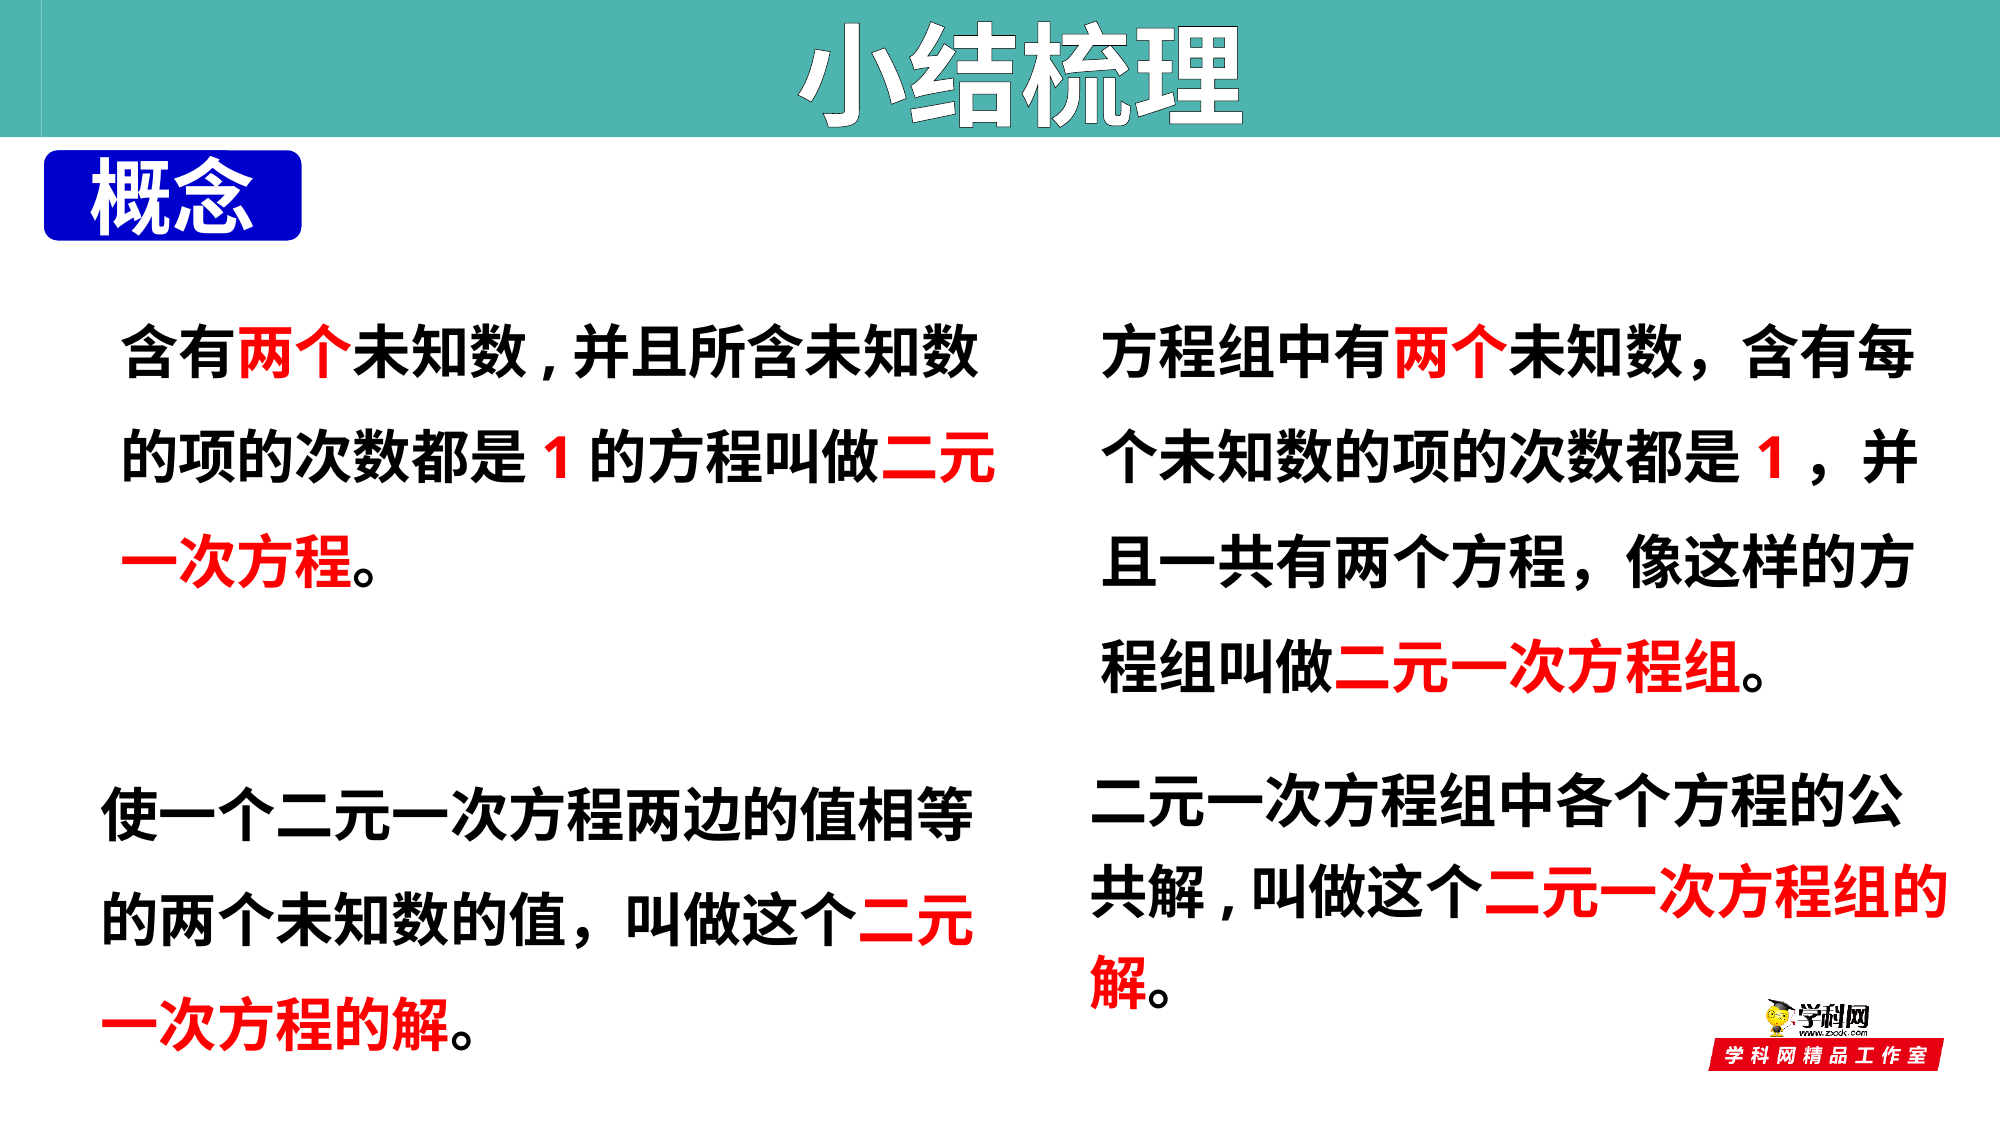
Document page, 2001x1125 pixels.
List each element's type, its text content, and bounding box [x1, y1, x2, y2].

text_box 概念 [39, 149, 306, 245]
text_box 含有两个未知数,并且所含未知数的项的次数都是1的方程叫做二元一次方程。 [105, 273, 1037, 603]
text_box 使一个二元一次方程两边的值相等的两个未知数的值，叫做这个二元一次方程的解。 [85, 735, 1016, 1066]
picture [1766, 1024, 1869, 1037]
text_box 二元一次方程组中各个方程的公共解,叫做这个二元一次方程组的解。 [1074, 735, 1971, 1024]
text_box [0, 0, 2000, 138]
text_box 方程组中有两个未知数，含有每个未知数的项的次数都是1，并且一共有两个方程，像这样的方程组叫做二元一次方程组。 [1086, 273, 1959, 708]
picture [1708, 1038, 1944, 1071]
